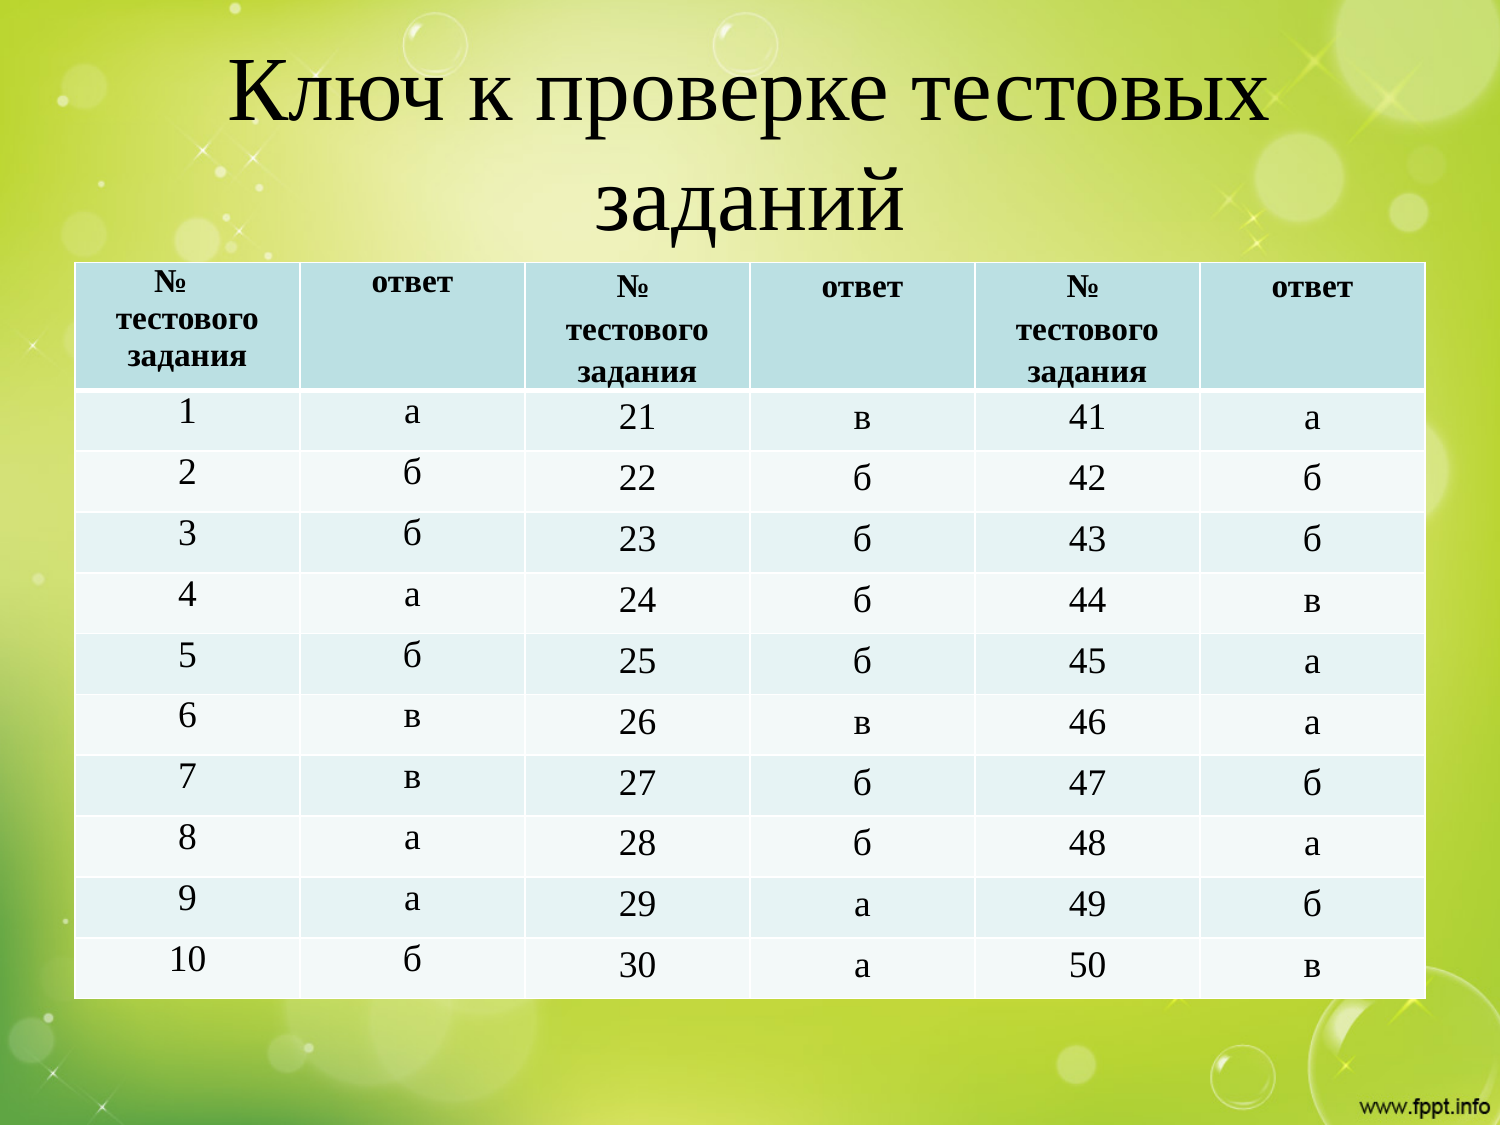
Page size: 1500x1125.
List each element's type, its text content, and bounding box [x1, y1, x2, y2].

table_header № тестового задания [976, 263, 1199, 388]
table_cell б [301, 939, 524, 998]
table_cell 43 [976, 513, 1199, 572]
table_cell 26 [526, 695, 749, 754]
table_cell 50 [976, 939, 1199, 998]
title Ключ к проверке тестовых заданий [74, 44, 1426, 233]
picture [0, 0, 1500, 1125]
table_cell б [751, 513, 974, 572]
table_cell б [751, 452, 974, 511]
table_cell 47 [976, 756, 1199, 815]
table_cell в [1201, 939, 1424, 998]
table_cell б [1201, 513, 1424, 572]
table_cell 25 [526, 634, 749, 694]
table_cell 44 [976, 574, 1199, 633]
table_cell б [301, 513, 524, 572]
table_cell б [1201, 878, 1424, 937]
table_cell б [301, 634, 524, 694]
table_cell а [1201, 817, 1424, 876]
table_cell 41 [976, 393, 1199, 450]
table_header ответ [751, 263, 974, 388]
table_cell 49 [976, 878, 1199, 937]
table_cell 10 [76, 939, 299, 998]
table_cell 48 [976, 817, 1199, 876]
table_cell а [1201, 393, 1424, 450]
table_cell 7 [76, 756, 299, 815]
table_cell а [301, 574, 524, 633]
table_cell в [751, 393, 974, 450]
table_cell 8 [76, 817, 299, 876]
table_cell 30 [526, 939, 749, 998]
table_cell а [751, 939, 974, 998]
table_cell 23 [526, 513, 749, 572]
table_cell 4 [76, 574, 299, 633]
table_cell 29 [526, 878, 749, 937]
table_cell 6 [76, 695, 299, 754]
table_cell 5 [76, 634, 299, 694]
table_cell 21 [526, 393, 749, 450]
table_cell б [751, 574, 974, 633]
table_header ответ [301, 263, 524, 388]
table_cell в [751, 695, 974, 754]
table_cell б [751, 817, 974, 876]
table_cell а [301, 393, 524, 450]
table_cell а [301, 878, 524, 937]
table_cell 45 [976, 634, 1199, 694]
table_cell б [1201, 452, 1424, 511]
table_cell б [1201, 756, 1424, 815]
table_cell в [301, 756, 524, 815]
table_header ответ [1201, 263, 1424, 388]
table_cell 46 [976, 695, 1199, 754]
table_cell а [1201, 695, 1424, 754]
table_cell б [751, 634, 974, 694]
table_cell б [301, 452, 524, 511]
table_header № тестового задания [526, 263, 749, 388]
table_cell 42 [976, 452, 1199, 511]
table_cell 2 [76, 452, 299, 511]
table_cell а [301, 817, 524, 876]
table_cell 24 [526, 574, 749, 633]
table_cell 22 [526, 452, 749, 511]
table_cell б [751, 756, 974, 815]
table_cell 3 [76, 513, 299, 572]
table_cell в [1201, 574, 1424, 633]
table_cell а [751, 878, 974, 937]
table_cell 27 [526, 756, 749, 815]
table_cell в [301, 695, 524, 754]
table_cell а [1201, 634, 1424, 694]
table_header № тестового задания [76, 263, 299, 388]
table_cell 9 [76, 878, 299, 937]
table_cell 1 [76, 393, 299, 450]
table_cell 28 [526, 817, 749, 876]
